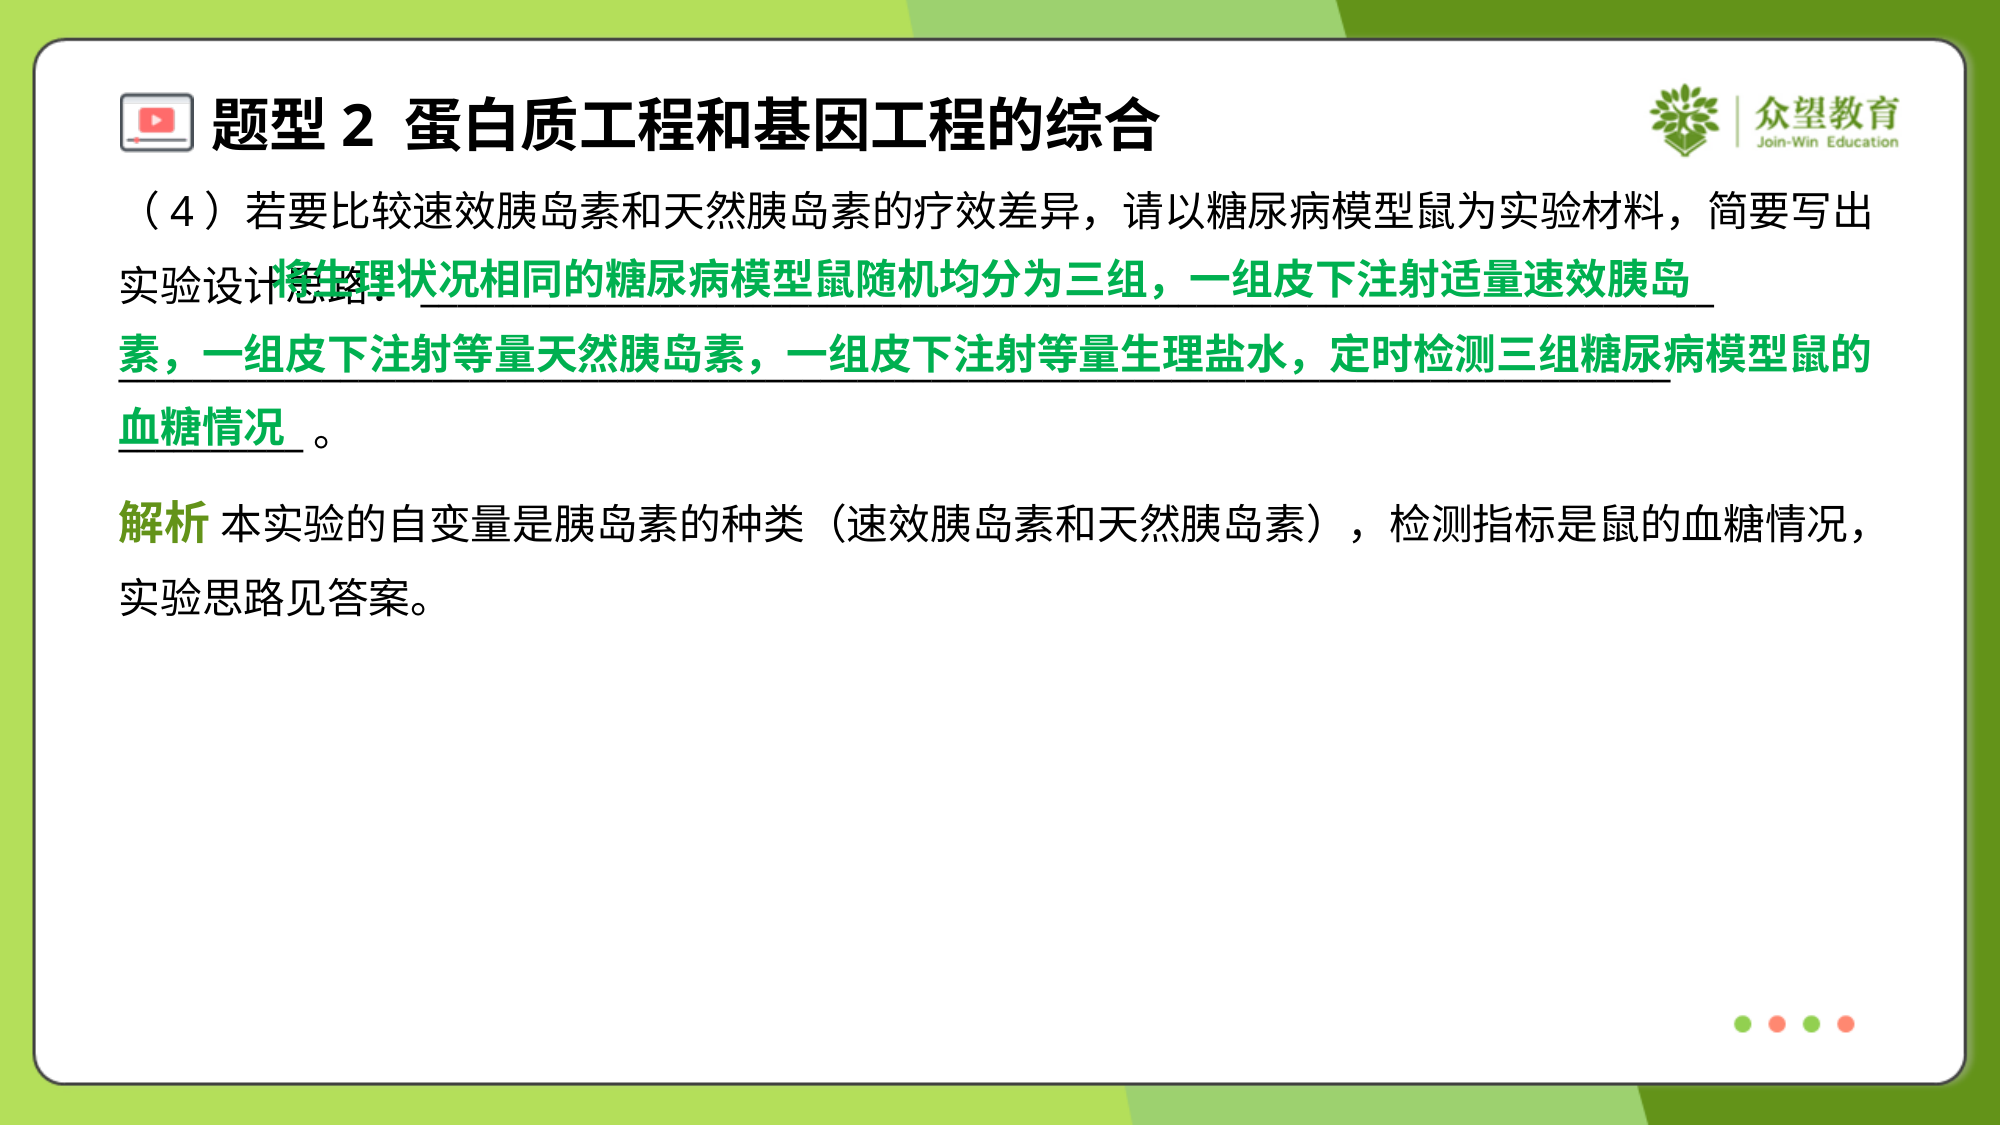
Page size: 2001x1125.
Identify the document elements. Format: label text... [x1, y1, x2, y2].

text_box 解析 本实验的自变量是胰岛素的种类（速效胰岛素和天然胰岛素），检测指标是鼠的血糖情况， 实验思路见答案。 [118, 465, 1883, 615]
picture [0, 0, 2000, 1125]
text_box 将生理状况相同的糖尿病模型鼠随机均分为三组，一组皮下注射适量速效胰岛 素，一组皮下注射等量天然胰岛素，一组皮下注射等量生理盐水，定时检测三组糖尿病模型鼠的 血糖情况 [118, 228, 1882, 444]
text_box （4）若要比较速效胰岛素和天然胰岛素的疗效差异，请以糖尿病模型鼠为实验材料，简要写出 实验设计思路：______________________________________________________________________ ____________________________________________________________________________________ __________。 [118, 159, 1883, 448]
